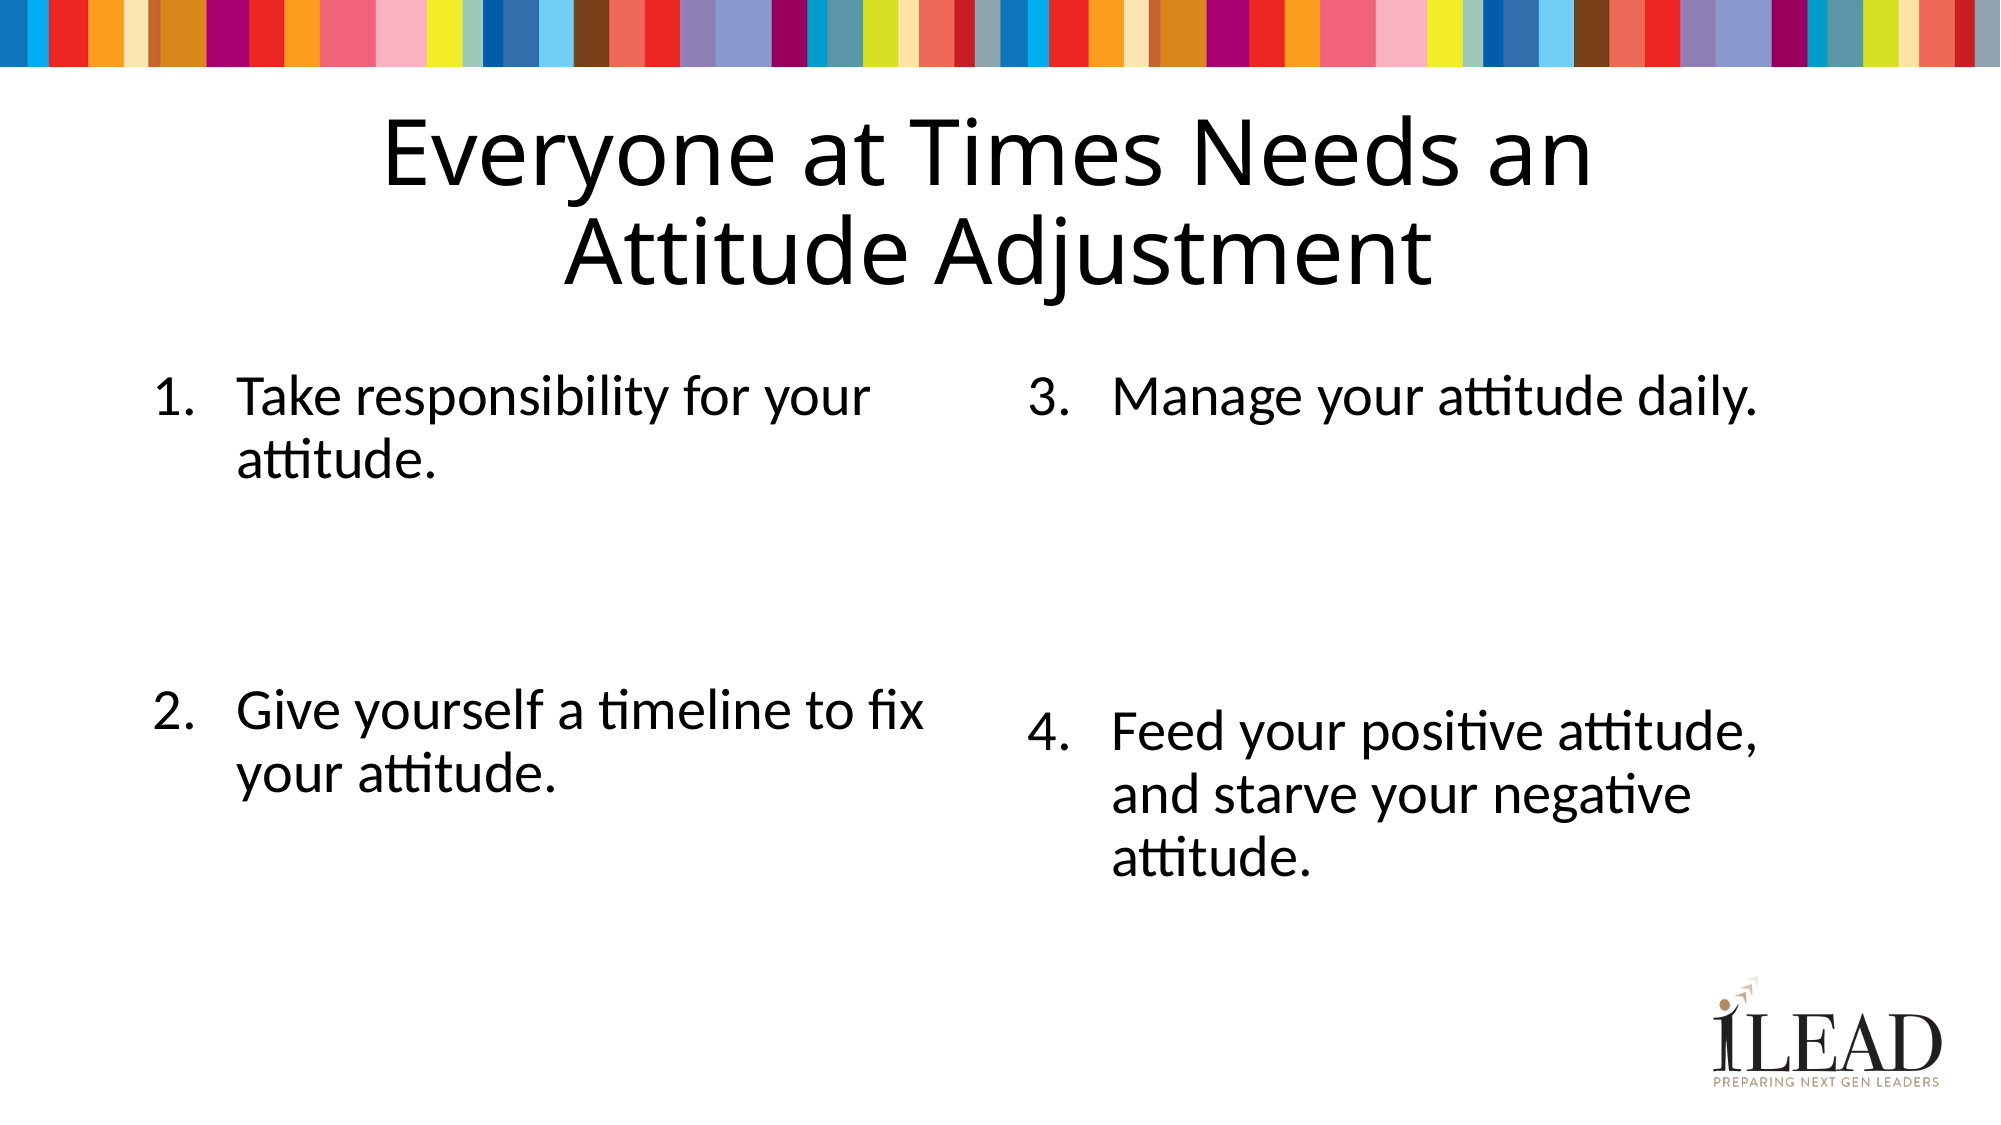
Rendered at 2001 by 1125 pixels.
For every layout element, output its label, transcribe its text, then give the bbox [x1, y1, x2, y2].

picture [1709, 972, 1945, 1091]
title Everyone at Times Needs an Attitude Adjustment [137, 96, 1863, 315]
picture [1828, 0, 2000, 67]
picture [48, 0, 808, 67]
picture [828, 0, 1026, 67]
picture [0, 0, 26, 67]
picture [1048, 0, 1808, 67]
list Take responsibility for your attitude. Give yourself a timeline to fix your attitude. [137, 357, 988, 1072]
list Manage your attitude daily. Feed your positive attitude, and starve your negative attitude. [1012, 357, 1863, 1072]
